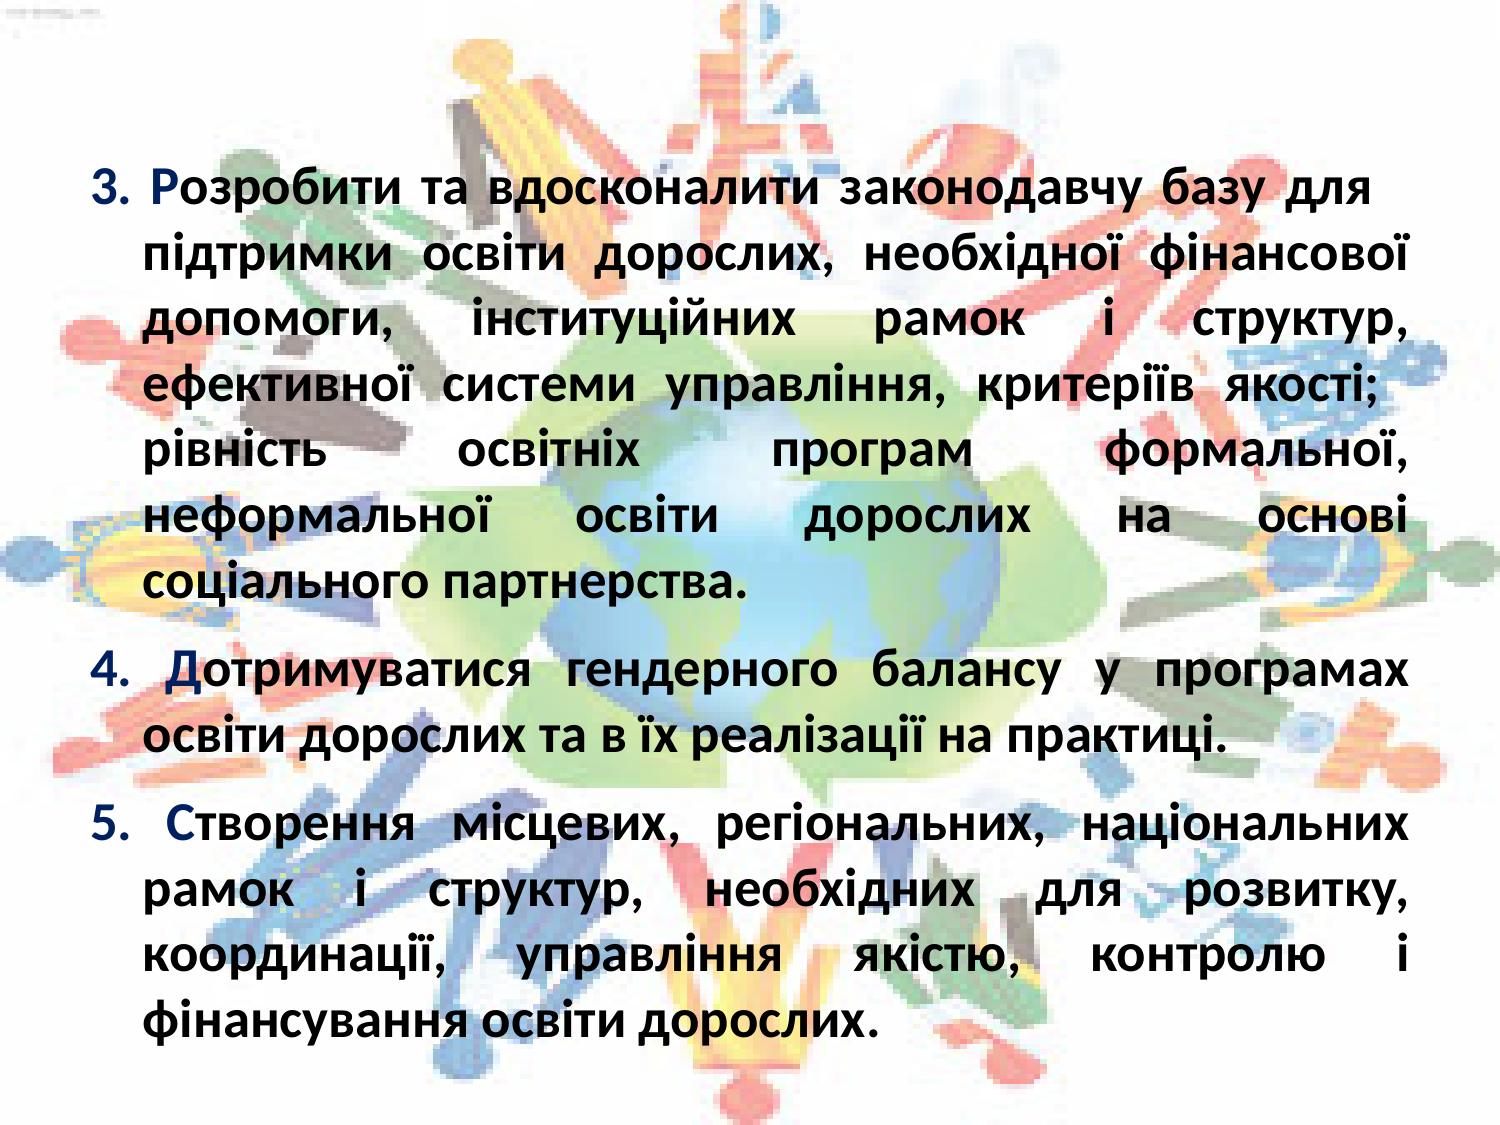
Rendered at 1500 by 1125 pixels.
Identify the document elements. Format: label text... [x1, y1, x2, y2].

list 3. Розробити та вдосконалити законодавчу базу для підтримки освіти дорослих, необхідної фінансової допомоги, інституційних рамок і структур, ефективної системи управління, критеріїв якості; рівність освітніх програм формальної, неформальної освіти дорослих на основі соціального партнерства. 4. Дотримуватися гендерного балансу у програмах освіти дорослих та в їх реалізації на практиці. 5. Створення місцевих, регіональних, національних рамок і структур, необхідних для розвитку, координації, управління якістю, контролю і фінансування освіти дорослих. [74, 0, 1426, 1067]
